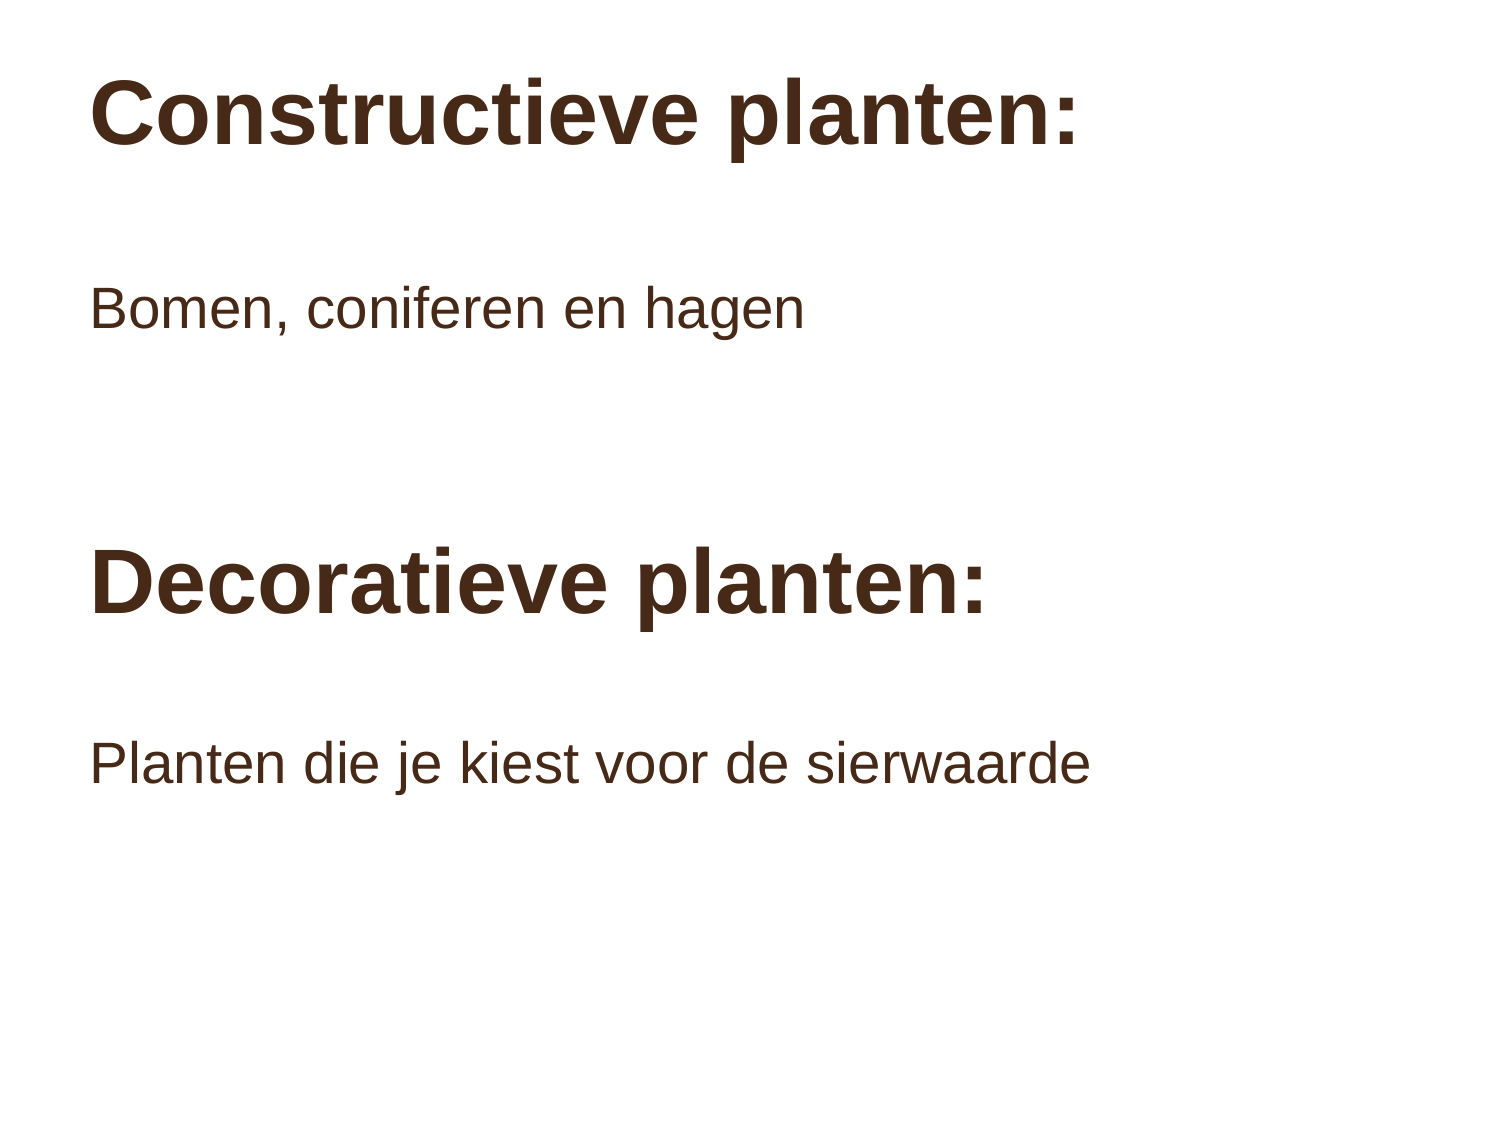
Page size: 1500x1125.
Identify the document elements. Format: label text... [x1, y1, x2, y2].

list Bomen, coniferen en hagen Decoratieve planten: Planten die je kiest voor de sierwaarde [75, 262, 1425, 1005]
title Constructieve planten: [75, 45, 1425, 233]
